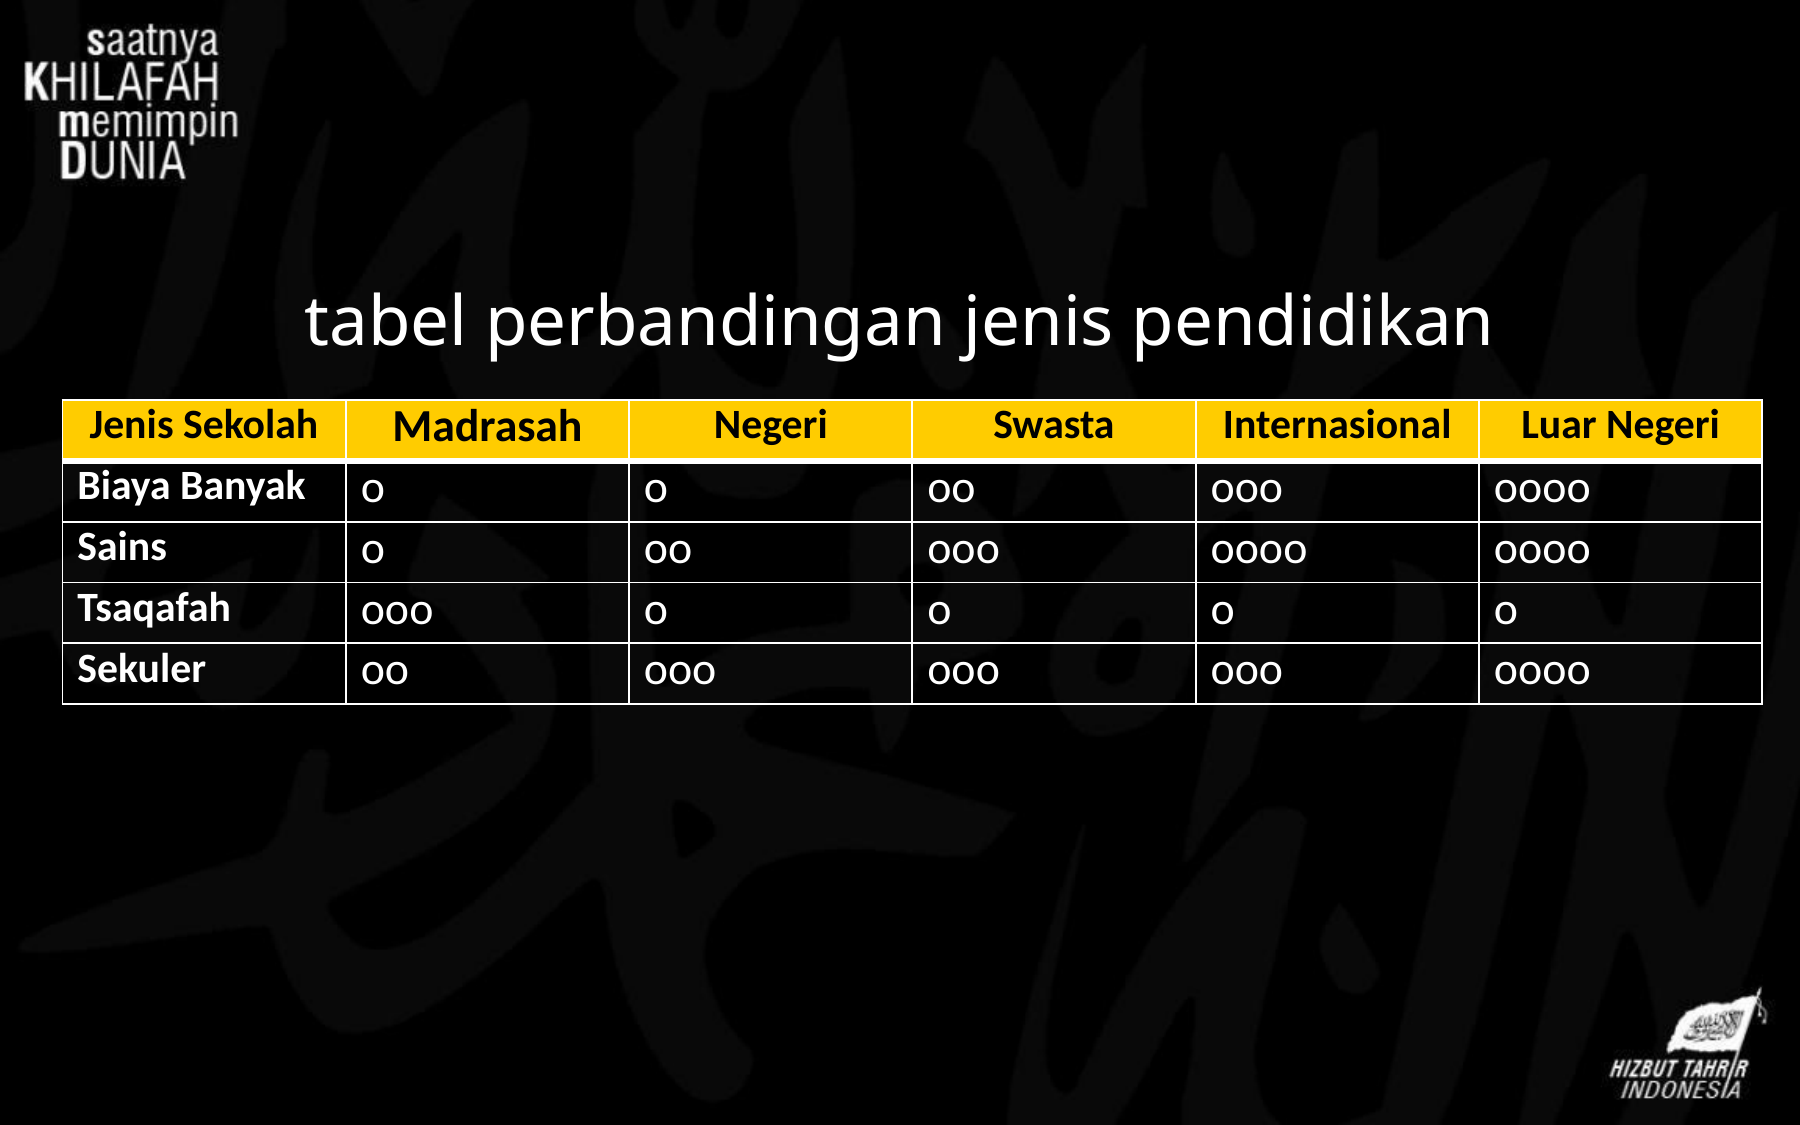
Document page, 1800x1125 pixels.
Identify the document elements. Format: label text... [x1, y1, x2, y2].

text_box tabel perbandingan jenis pendidikan [0, 261, 1800, 375]
table_cell Sains [63, 523, 345, 582]
table_cell oooo [1480, 644, 1761, 703]
picture [0, 0, 1800, 261]
table_cell o [630, 464, 911, 521]
table_cell o [347, 523, 628, 582]
table_cell Biaya Banyak [63, 464, 345, 521]
table_header Internasional [1197, 401, 1478, 458]
table_cell Tsaqafah [63, 583, 345, 642]
table_cell o [913, 583, 1195, 642]
table_cell ooo [913, 644, 1195, 703]
table_cell o [630, 583, 911, 642]
table_cell Sekuler [63, 644, 345, 703]
table_header Swasta [913, 401, 1195, 458]
table_cell ooo [1197, 644, 1478, 703]
table_cell oo [630, 523, 911, 582]
table_cell ooo [347, 583, 628, 642]
table_cell ooo [1197, 464, 1478, 521]
table_header Jenis Sekolah [63, 401, 345, 458]
picture [0, 375, 1800, 1125]
table_cell oooo [1197, 523, 1478, 582]
table_cell oooo [1480, 523, 1761, 582]
table_cell o [1197, 583, 1478, 642]
table_header Madrasah [347, 401, 628, 458]
table_cell o [1480, 583, 1761, 642]
table_cell oo [913, 464, 1195, 521]
table_cell oo [347, 644, 628, 703]
table_cell oooo [1480, 464, 1761, 521]
table_cell ooo [630, 644, 911, 703]
table_header Negeri [630, 401, 911, 458]
table_cell ooo [913, 523, 1195, 582]
table_header Luar Negeri [1480, 401, 1761, 458]
table_cell o [347, 464, 628, 521]
